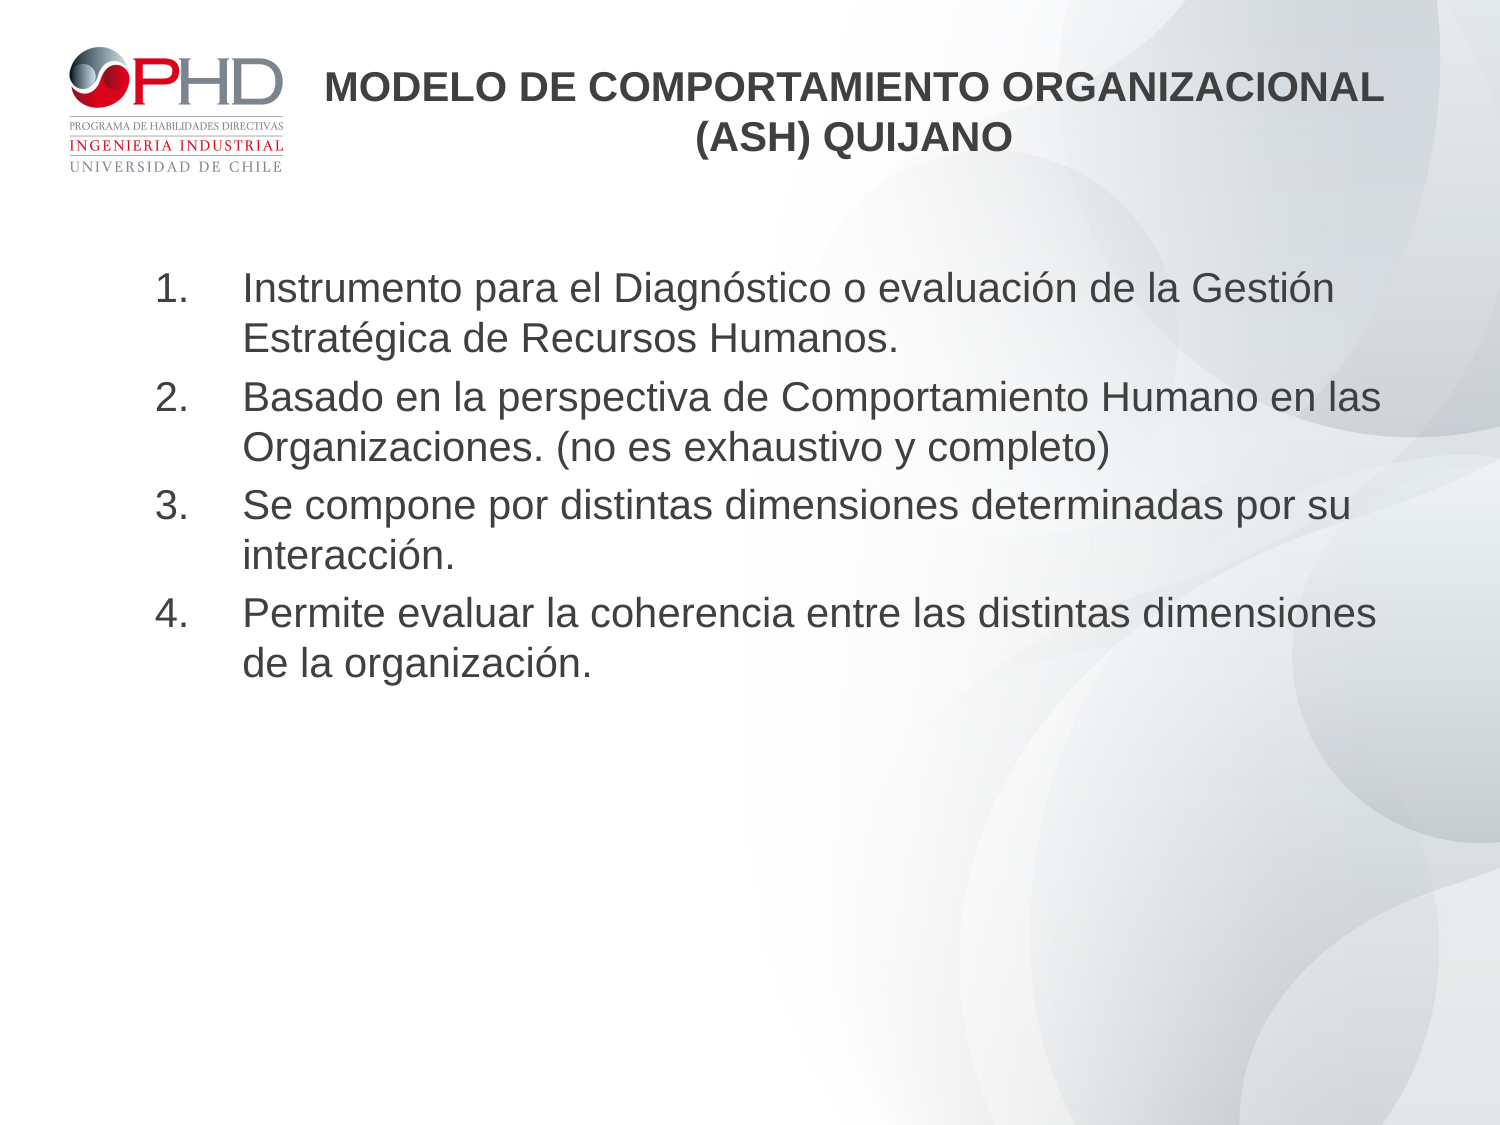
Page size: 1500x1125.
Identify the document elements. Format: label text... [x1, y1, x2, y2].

text_box MODELO DE COMPORTAMIENTO ORGANIZACIONAL (ASH) QUIJANO [296, 52, 1413, 167]
text_box Instrumento para el Diagnóstico o evaluación de la Gestión Estratégica de Recursos Humanos. Basado en la perspectiva de Comportamiento Humano en las Organizaciones. (no es exhaustivo y completo) Se compone por distintas dimensiones determinadas por su interacción. Permite evaluar la coherencia entre las distintas dimensiones de la organización. [64, 253, 1423, 929]
picture [0, 0, 1500, 1125]
